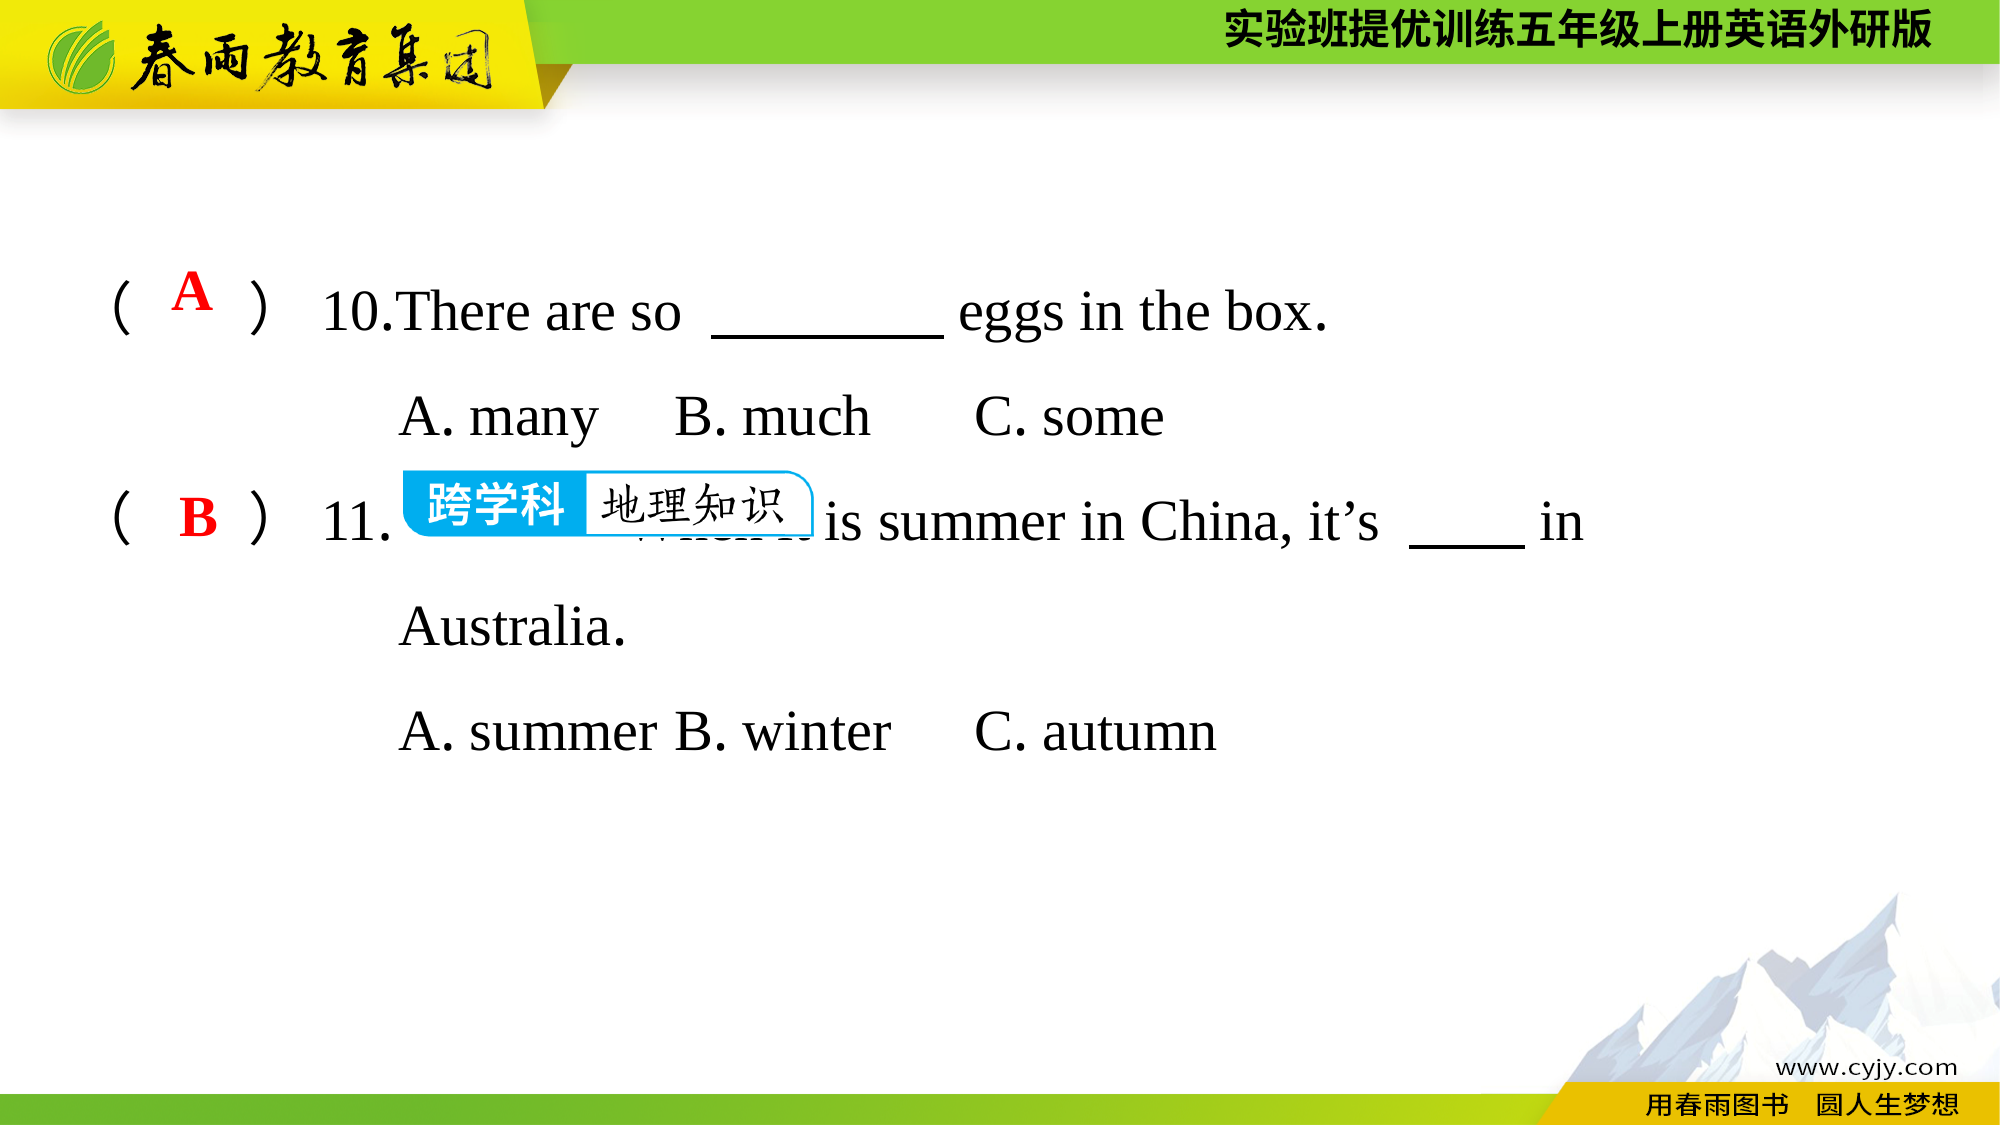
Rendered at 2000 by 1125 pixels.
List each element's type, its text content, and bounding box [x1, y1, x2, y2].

picture [0, 0, 2000, 1125]
text_box A [156, 244, 229, 330]
text_box B [164, 435, 234, 556]
list （ ）10.There are so eggs in the box. A. many B. much C. some （ ）11. When it is summer in China, it’s in Australia. A. summer B. winter C. autumn [59, 229, 1944, 776]
